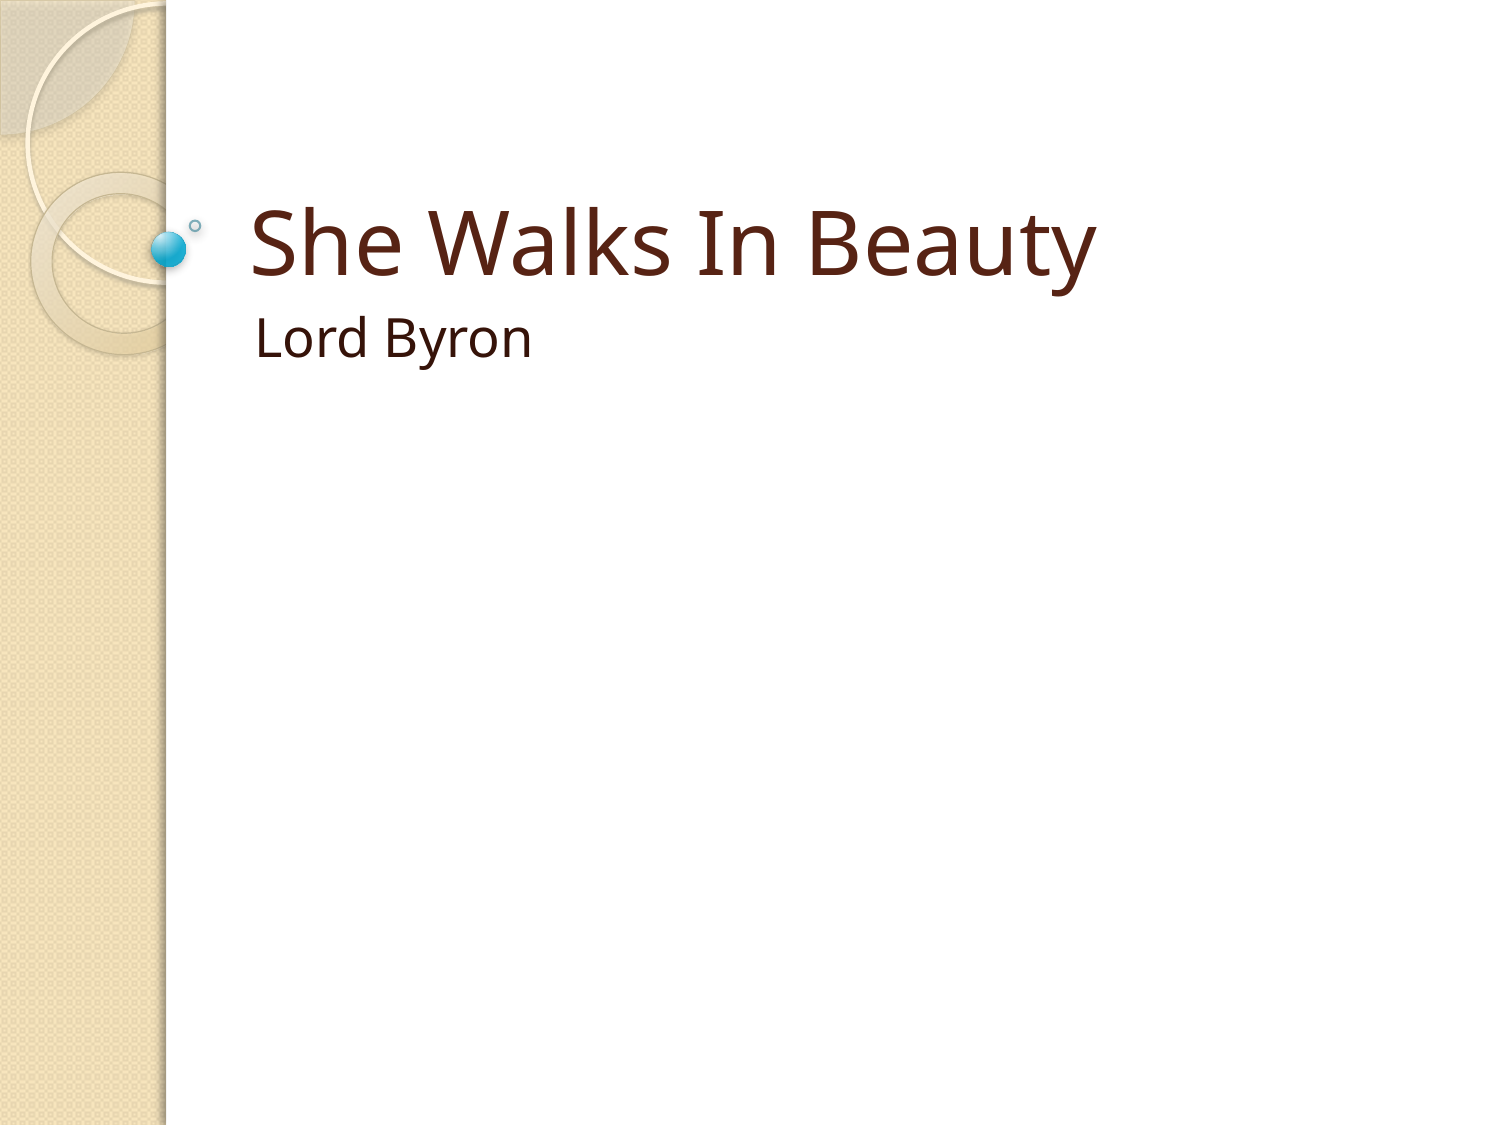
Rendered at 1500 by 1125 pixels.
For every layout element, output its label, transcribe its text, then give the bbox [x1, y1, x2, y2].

subtitle Lord Byron [234, 303, 1450, 591]
title She Walks In Beauty [234, 59, 1450, 301]
